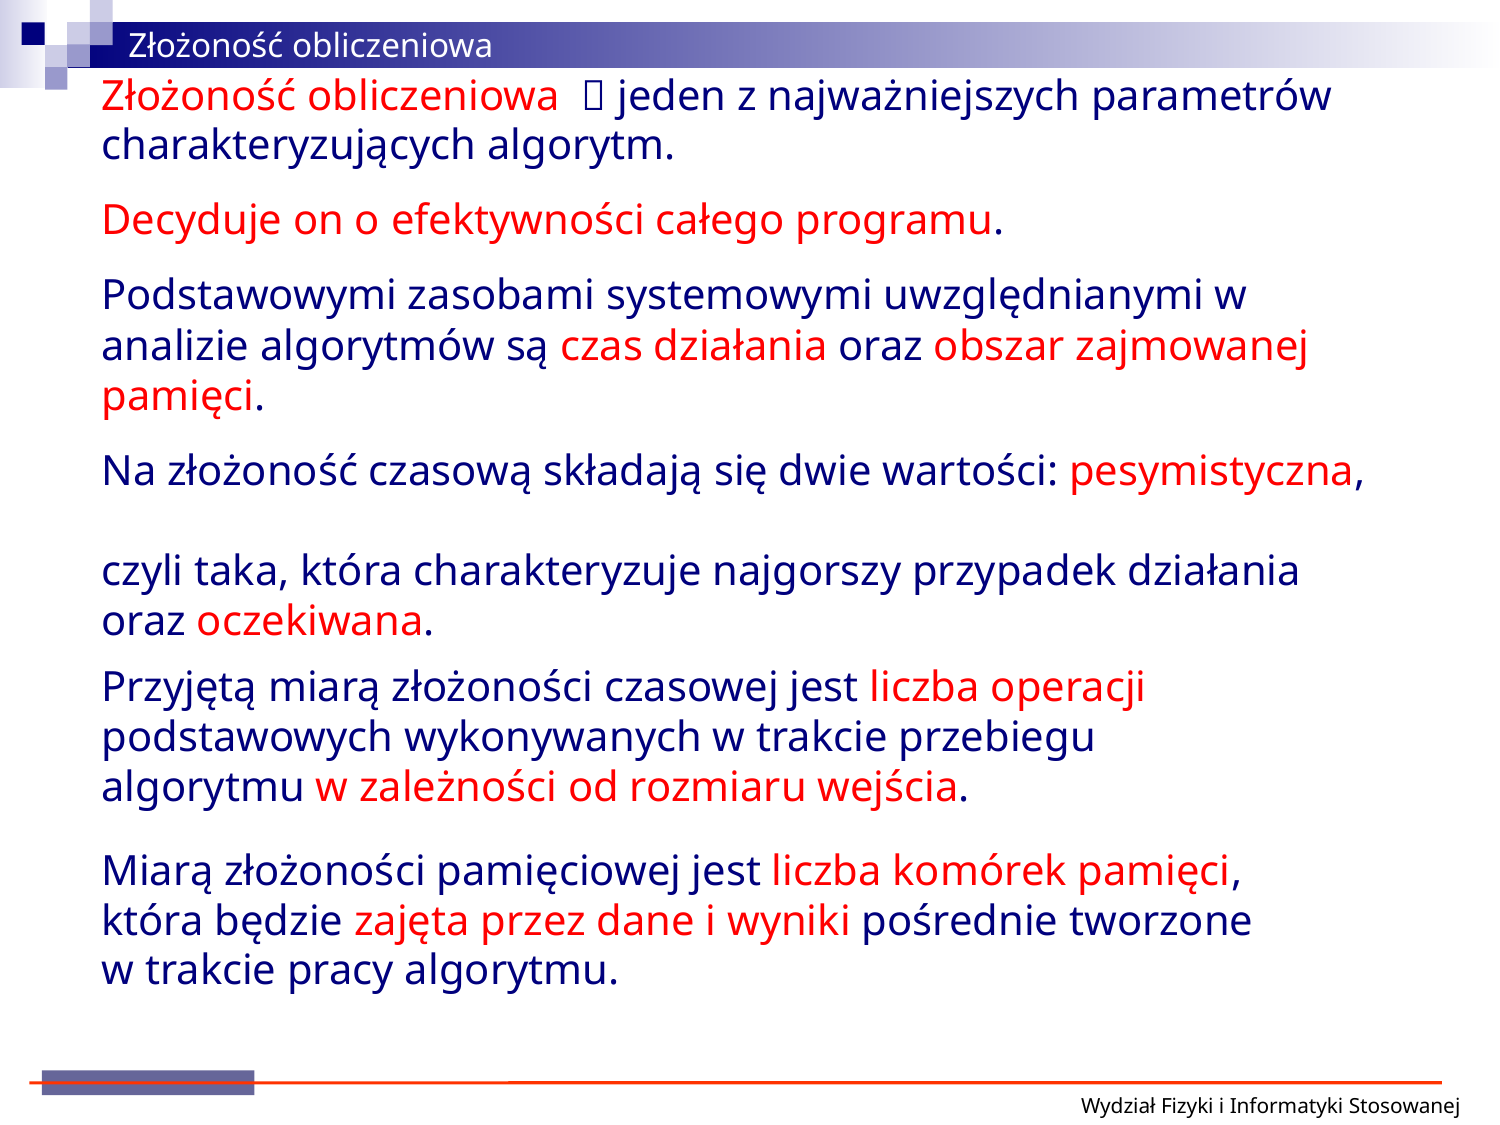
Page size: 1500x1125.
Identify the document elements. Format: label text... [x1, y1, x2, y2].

text_box Przyjętą miarą złożoności czasowej jest liczba operacji podstawowych wykonywanych w trakcie przebiegu algorytmu w zależności od rozmiaru wejścia. [86, 652, 1248, 818]
text_box Złożoność obliczeniowa  jeden z najważniejszych parametrów charakteryzujących algorytm. Decyduje on o efektywności całego programu. Podstawowymi zasobami systemowymi uwzględnianymi w analizie algorytmów są czas działania oraz obszar zajmowanej pamięci. Na złożoność czasową składają się dwie wartości: pesymistyczna, czyli taka, która charakteryzuje najgorszy przypadek działania oraz oczekiwana. [86, 61, 1385, 651]
text_box Złożoność obliczeniowa [113, 16, 749, 61]
text_box Wydział Fizyki i Informatyki Stosowanej [1066, 1084, 1476, 1125]
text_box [29, 1070, 1443, 1096]
text_box Miarą złożoności pamięciowej jest liczba komórek pamięci, która będzie zajęta przez dane i wyniki pośrednie tworzone w trakcie pracy algorytmu. [86, 835, 1289, 1001]
